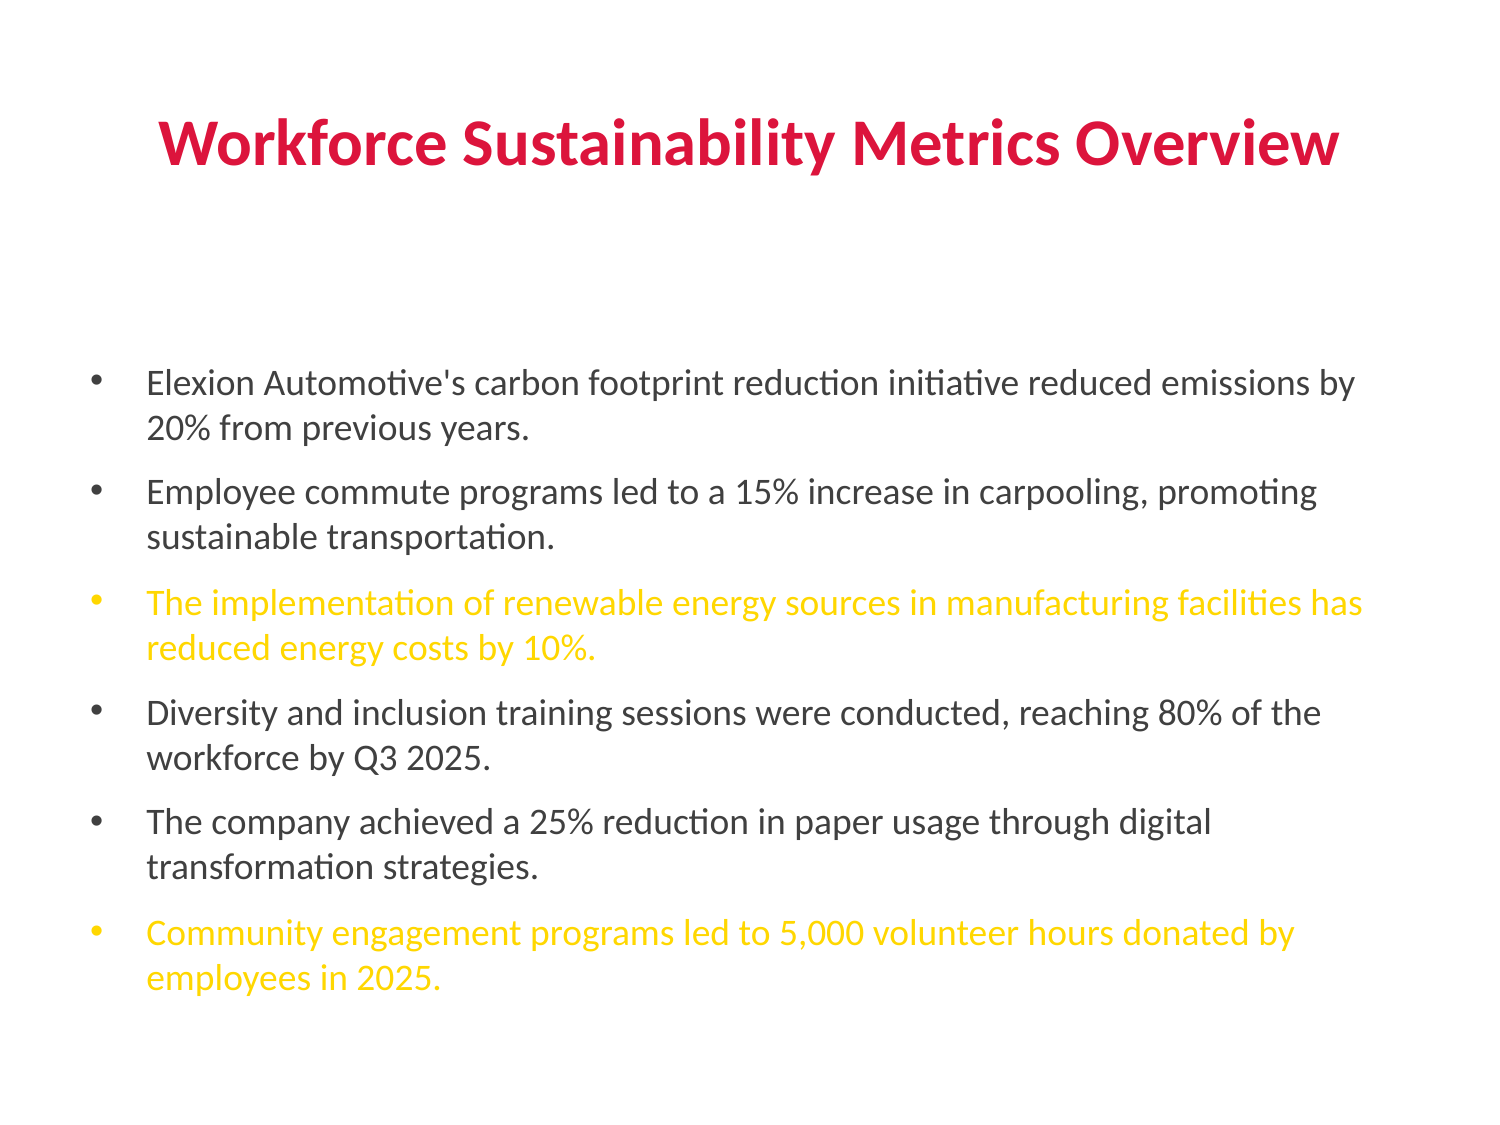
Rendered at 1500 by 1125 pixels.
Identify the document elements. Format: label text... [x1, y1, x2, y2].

list Elexion Automotive's carbon footprint reduction initiative reduced emissions by 20% from previous years. Employee commute programs led to a 15% increase in carpooling, promoting sustainable transportation. The implementation of renewable energy sources in manufacturing facilities has reduced energy costs by 10%. Diversity and inclusion training sessions were conducted, reaching 80% of the workforce by Q3 2025. The company achieved a 25% reduction in paper usage through digital transformation strategies. Community engagement programs led to 5,000 volunteer hours donated by employees in 2025. [75, 262, 1425, 1005]
title Workforce Sustainability Metrics Overview [75, 45, 1425, 233]
